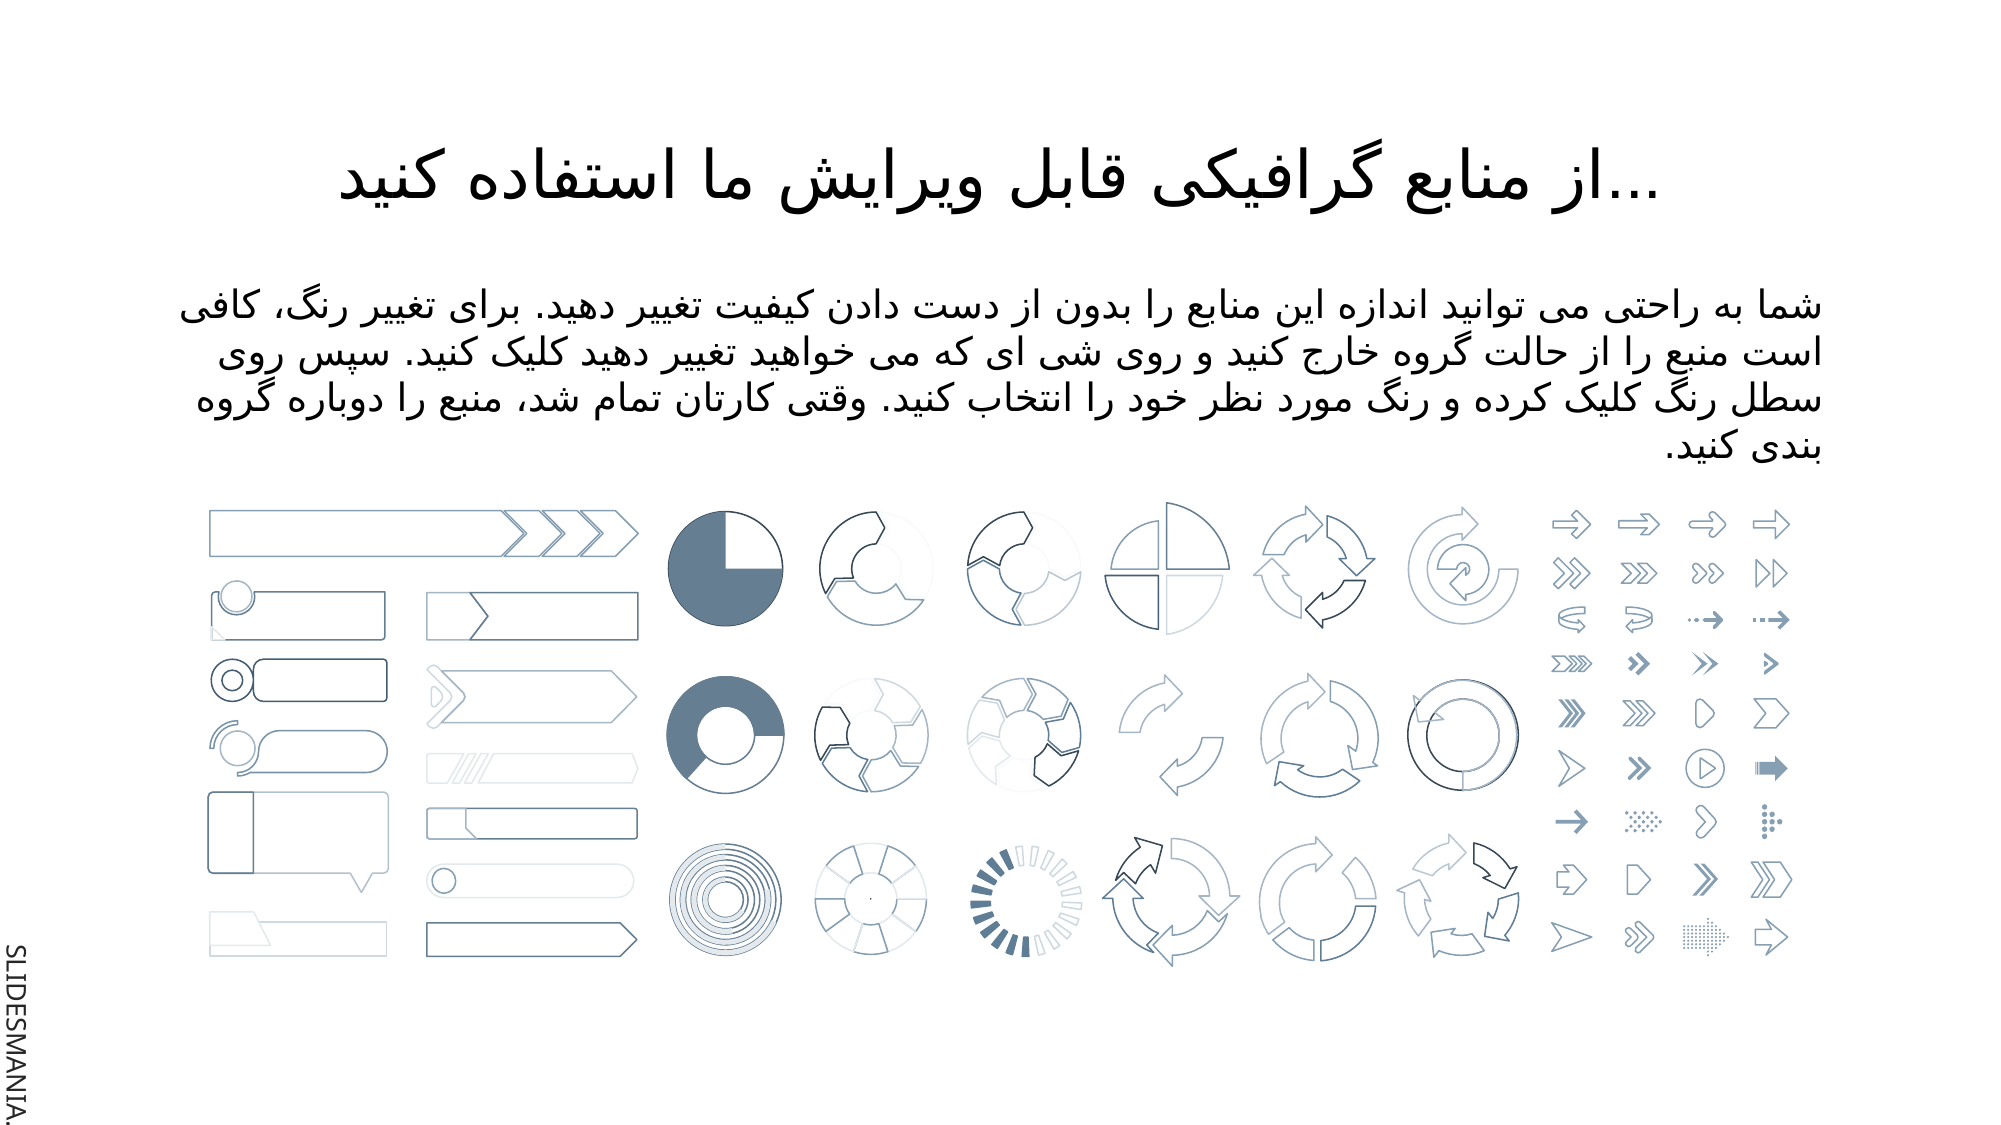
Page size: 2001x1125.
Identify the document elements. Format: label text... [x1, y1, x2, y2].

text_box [207, 791, 389, 893]
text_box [209, 720, 388, 777]
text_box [1624, 810, 1663, 833]
text_box [1555, 809, 1589, 835]
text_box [812, 678, 931, 792]
text_box [1626, 607, 1653, 633]
text_box [1558, 750, 1585, 787]
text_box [1622, 700, 1656, 726]
text_box [1558, 607, 1585, 633]
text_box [426, 753, 639, 784]
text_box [1682, 917, 1730, 957]
text_box [211, 659, 387, 702]
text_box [209, 911, 387, 956]
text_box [1389, 679, 1519, 791]
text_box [1252, 836, 1377, 961]
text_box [1691, 563, 1724, 584]
text_box [1696, 805, 1717, 838]
text_box [1695, 699, 1715, 728]
text_box [1627, 865, 1651, 895]
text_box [426, 664, 637, 729]
text_box [426, 922, 637, 957]
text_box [1623, 921, 1655, 954]
text_box [1755, 755, 1788, 782]
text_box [1755, 559, 1788, 588]
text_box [1626, 756, 1652, 781]
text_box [211, 580, 386, 641]
text_box [1689, 511, 1726, 538]
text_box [1551, 655, 1592, 672]
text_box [967, 511, 1081, 626]
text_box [806, 511, 936, 626]
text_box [1553, 557, 1591, 589]
text_box [1551, 922, 1592, 952]
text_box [426, 863, 635, 898]
text_box [1557, 865, 1587, 895]
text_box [1627, 651, 1651, 676]
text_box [1396, 833, 1519, 958]
text_box [1754, 698, 1789, 728]
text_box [650, 824, 801, 975]
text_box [1691, 651, 1719, 676]
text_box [814, 843, 927, 955]
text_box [1621, 563, 1658, 584]
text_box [426, 808, 638, 840]
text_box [1557, 699, 1586, 728]
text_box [1691, 863, 1719, 896]
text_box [1763, 652, 1780, 676]
title از منابع گرافیکی قابل ویرایش ما استفاده کنید... [156, 111, 1844, 218]
text_box [1686, 749, 1725, 788]
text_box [426, 592, 639, 641]
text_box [1752, 610, 1791, 630]
text_box [1753, 510, 1790, 539]
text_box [1119, 674, 1224, 796]
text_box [1751, 861, 1792, 898]
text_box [668, 511, 783, 626]
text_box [1104, 502, 1230, 635]
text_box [1686, 610, 1724, 630]
text_box [1553, 510, 1591, 539]
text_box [1760, 803, 1783, 840]
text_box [209, 510, 639, 557]
text_box شما به راحتی می توانید اندازه این منابع را بدون از دست دادن کیفیت تغییر دهید. برای تغییر رنگ، کافی است منبع را از حالت گروه خارج کنید و روی شی ای که می خواهید تغییر دهید کلیک کنید. سپس روی سطل رنگ کلیک کرده و رنگ مورد نظر خود را انتخاب کنید. وقتی کارتان تمام شد، منبع را دوباره گروه بندی کنید. [156, 259, 1844, 429]
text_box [1102, 837, 1241, 967]
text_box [1390, 506, 1519, 625]
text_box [666, 676, 785, 794]
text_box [965, 678, 1084, 793]
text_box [1253, 505, 1376, 629]
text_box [970, 845, 1082, 957]
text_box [1250, 673, 1379, 798]
text_box [1618, 514, 1660, 535]
text_box [1755, 919, 1788, 955]
